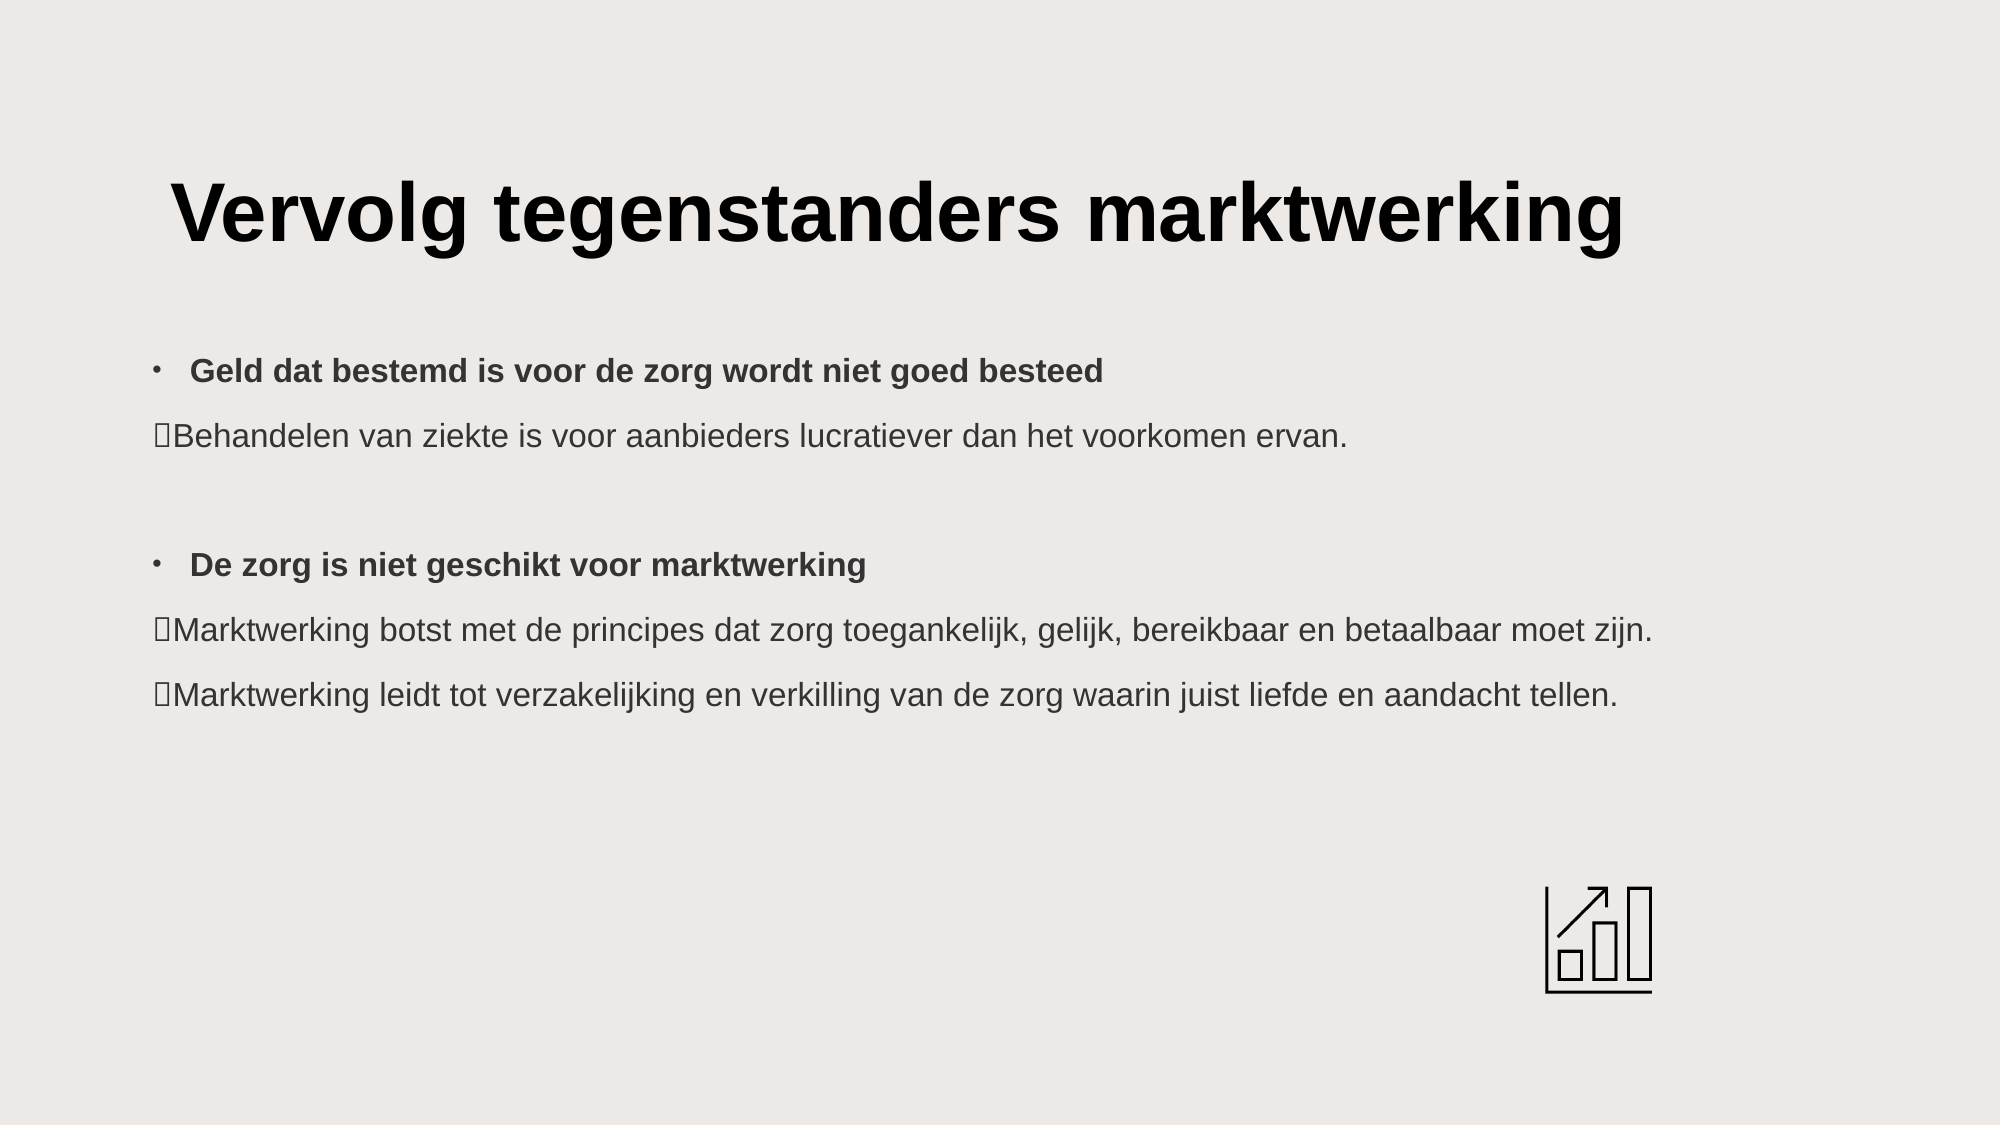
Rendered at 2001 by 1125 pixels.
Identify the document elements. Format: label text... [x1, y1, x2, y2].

list Geld dat bestemd is voor de zorg wordt niet goed besteed Behandelen van ziekte is voor aanbieders lucratiever dan het voorkomen ervan. De zorg is niet geschikt voor marktwerking Marktwerking botst met de principes dat zorg toegankelijk, gelijk, bereikbaar en betaalbaar moet zijn. Marktwerking leidt tot verzakelijking en verkilling van de zorg waarin juist liefde en aandacht tellen. [137, 338, 1863, 1014]
title Vervolg tegenstanders marktwerking [154, 84, 1880, 268]
picture [1523, 863, 1674, 1014]
